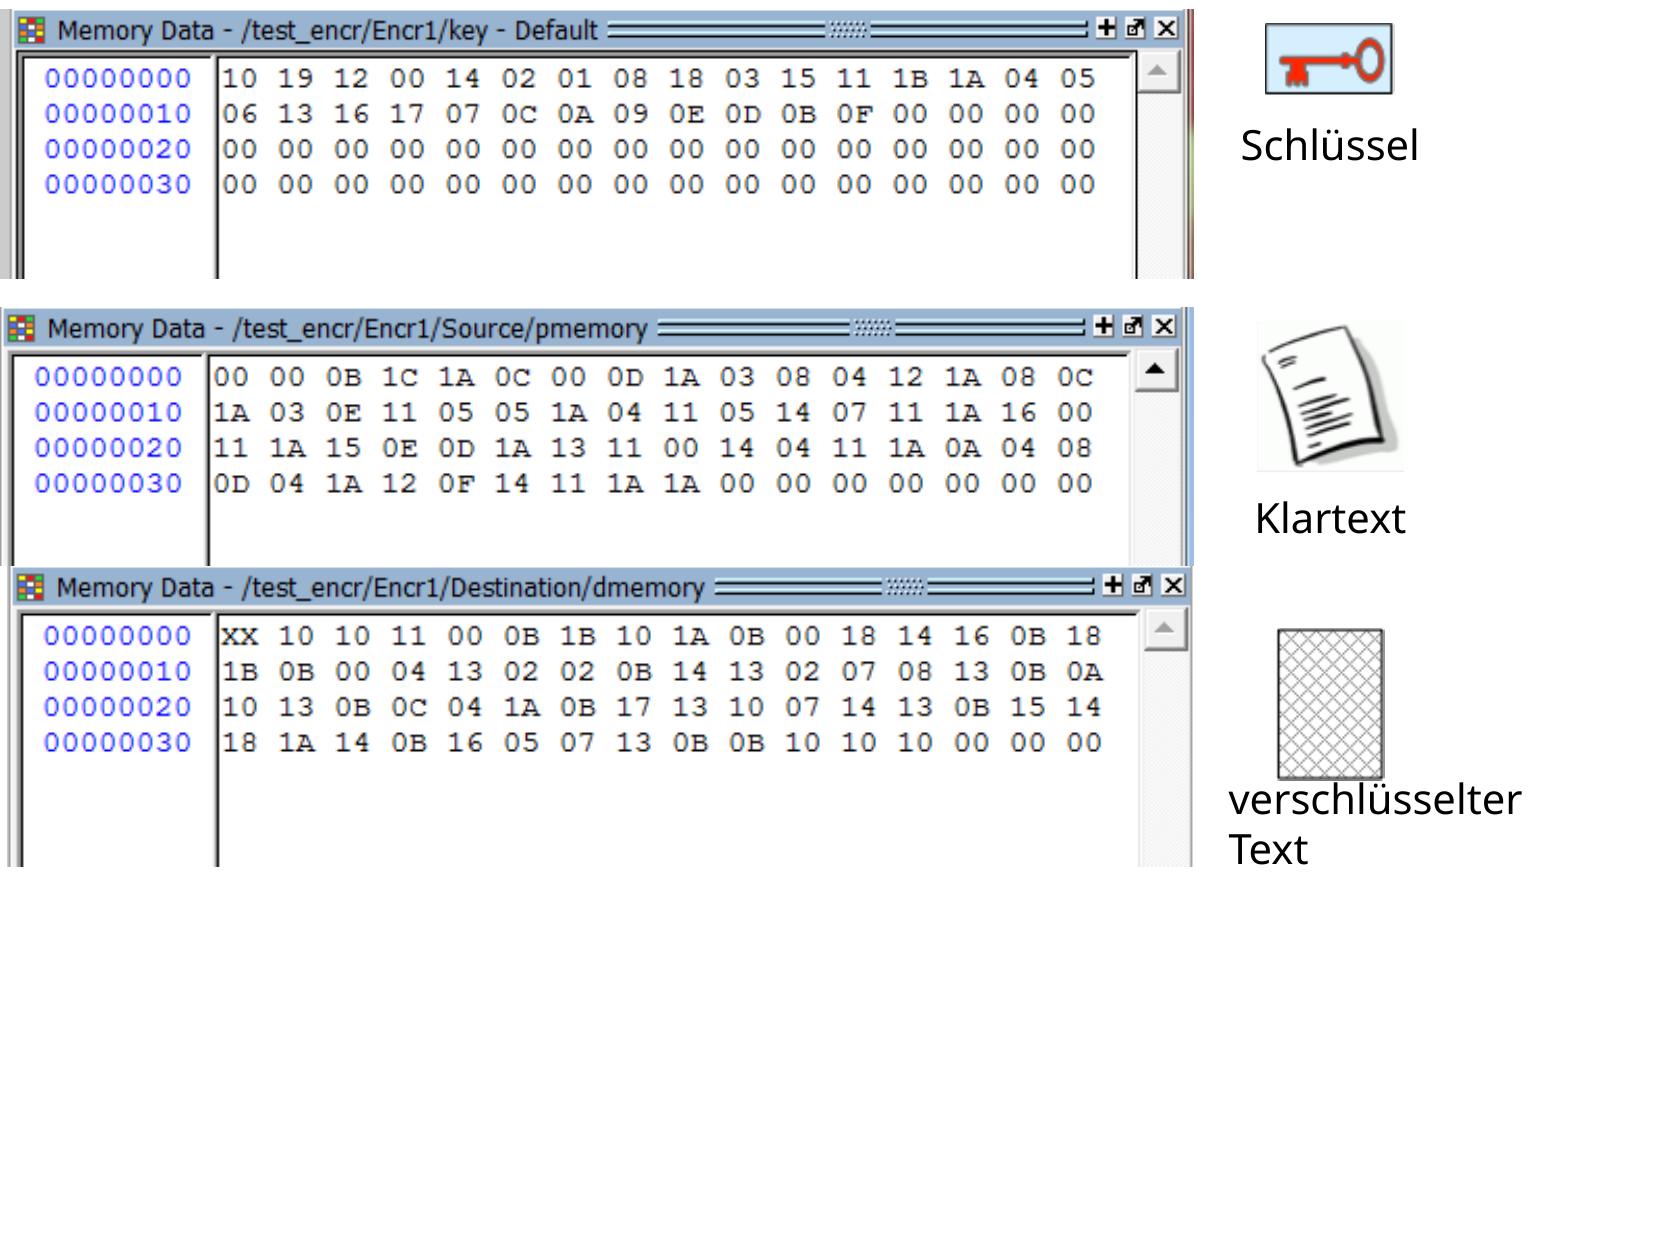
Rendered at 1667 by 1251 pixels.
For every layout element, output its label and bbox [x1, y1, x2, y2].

text_box [0, 9, 1608, 867]
